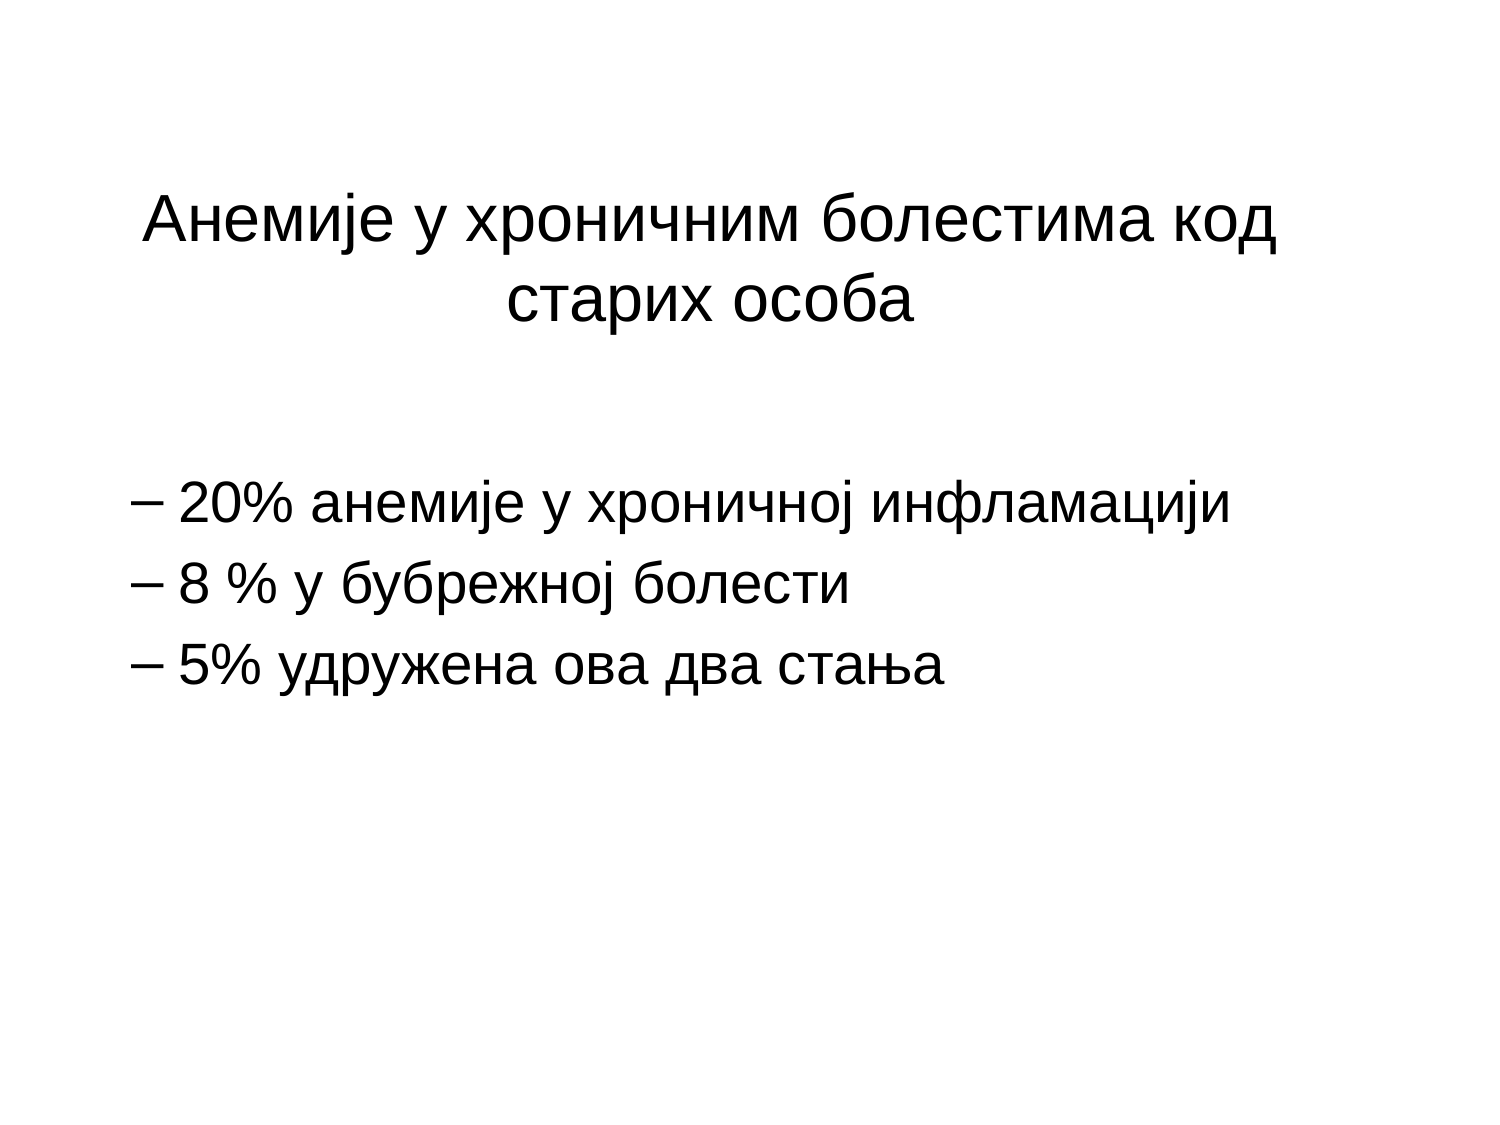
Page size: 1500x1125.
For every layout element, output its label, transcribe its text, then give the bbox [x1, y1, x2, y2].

list 20% анемије у хроничној инфламацији 8 % у бубрежној болести 5% удружена ова два стања [41, 456, 1392, 863]
title Aнемије у хроничним болестима код старих особа [35, 160, 1386, 349]
